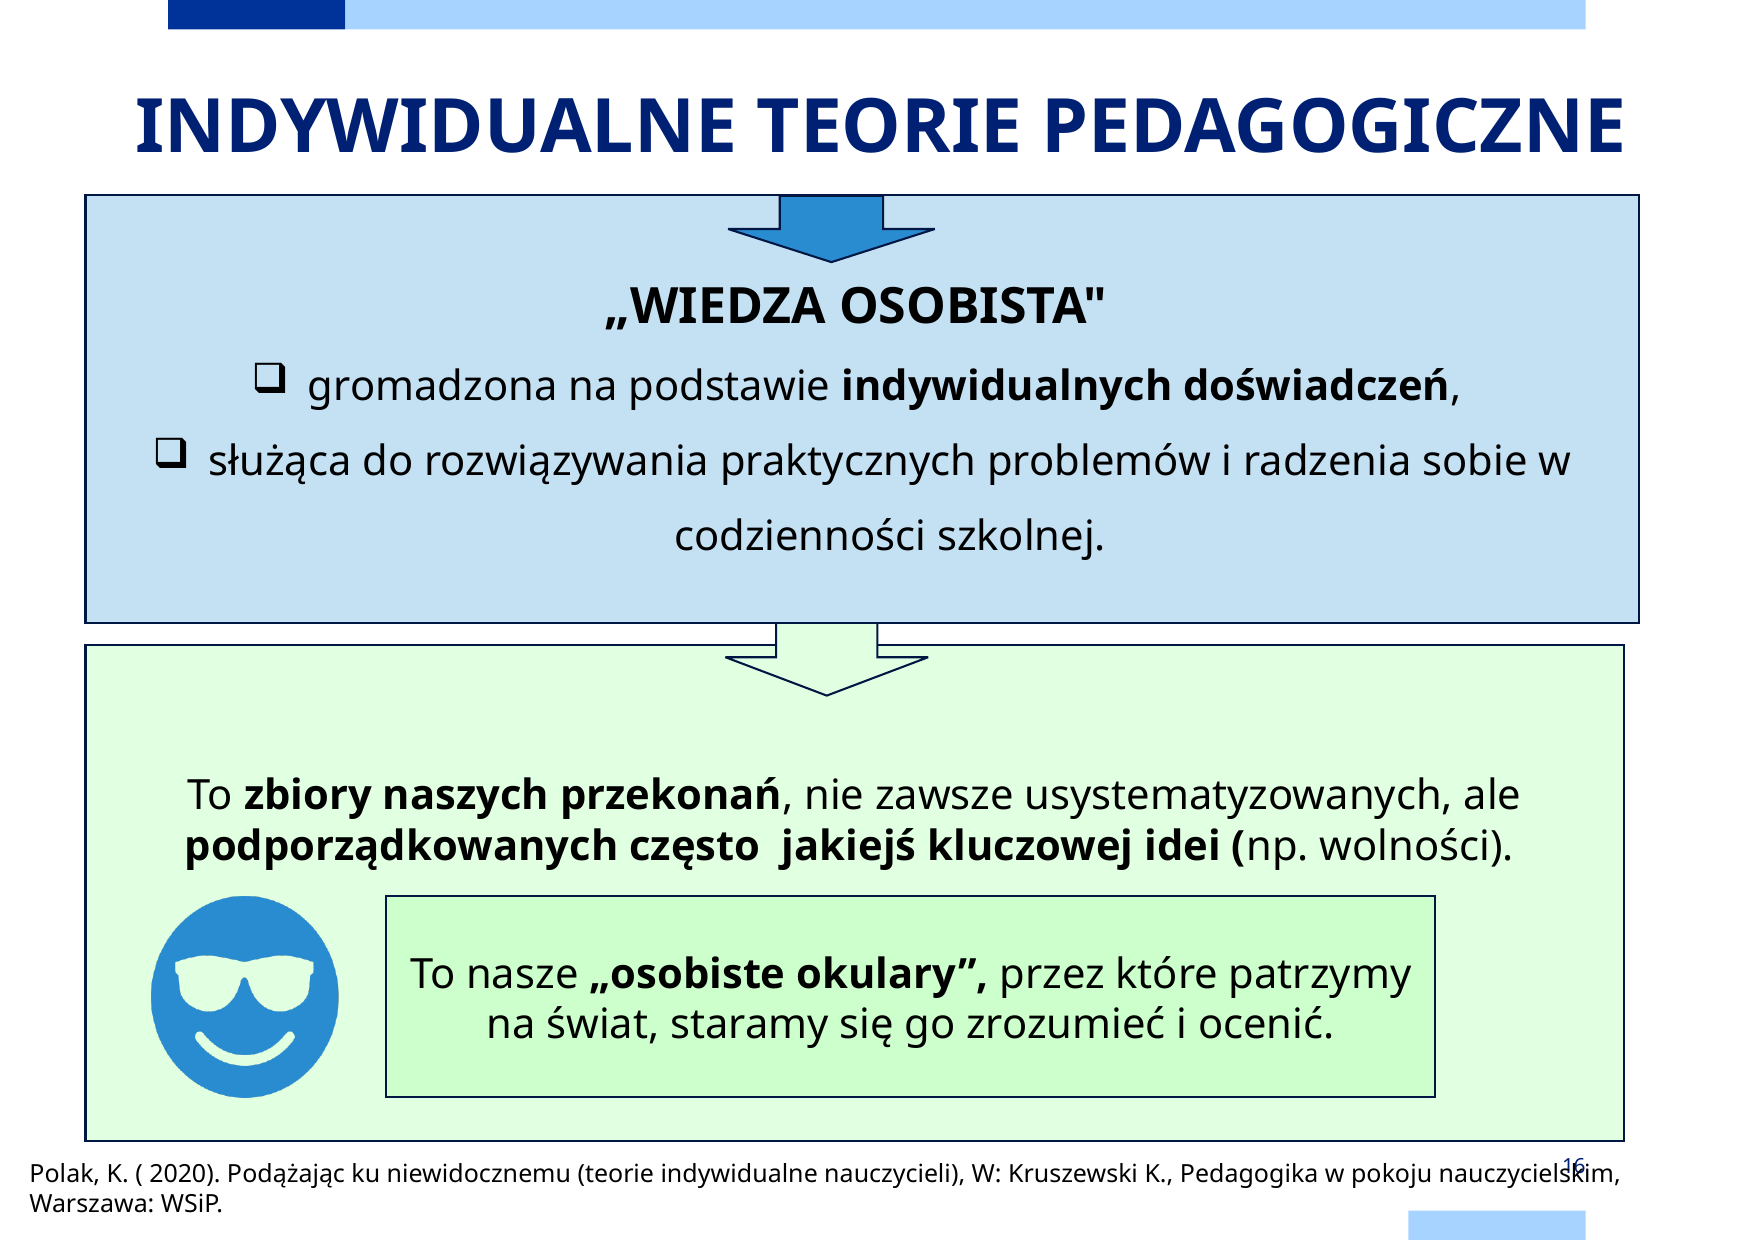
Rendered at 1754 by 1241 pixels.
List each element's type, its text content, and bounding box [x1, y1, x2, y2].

text_box Polak, K. ( 2020). Podążając ku niewidocznemu (teorie indywidualne nauczycieli), W: Kruszewski K., Pedagogika w pokoju nauczycielskim, Warszawa: WSiP. [14, 116, 1754, 1226]
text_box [85, 618, 1625, 1142]
title INDYWIDUALNE TEORIE PEDAGOGICZNE [0, 17, 1754, 195]
picture [126, 869, 363, 1124]
